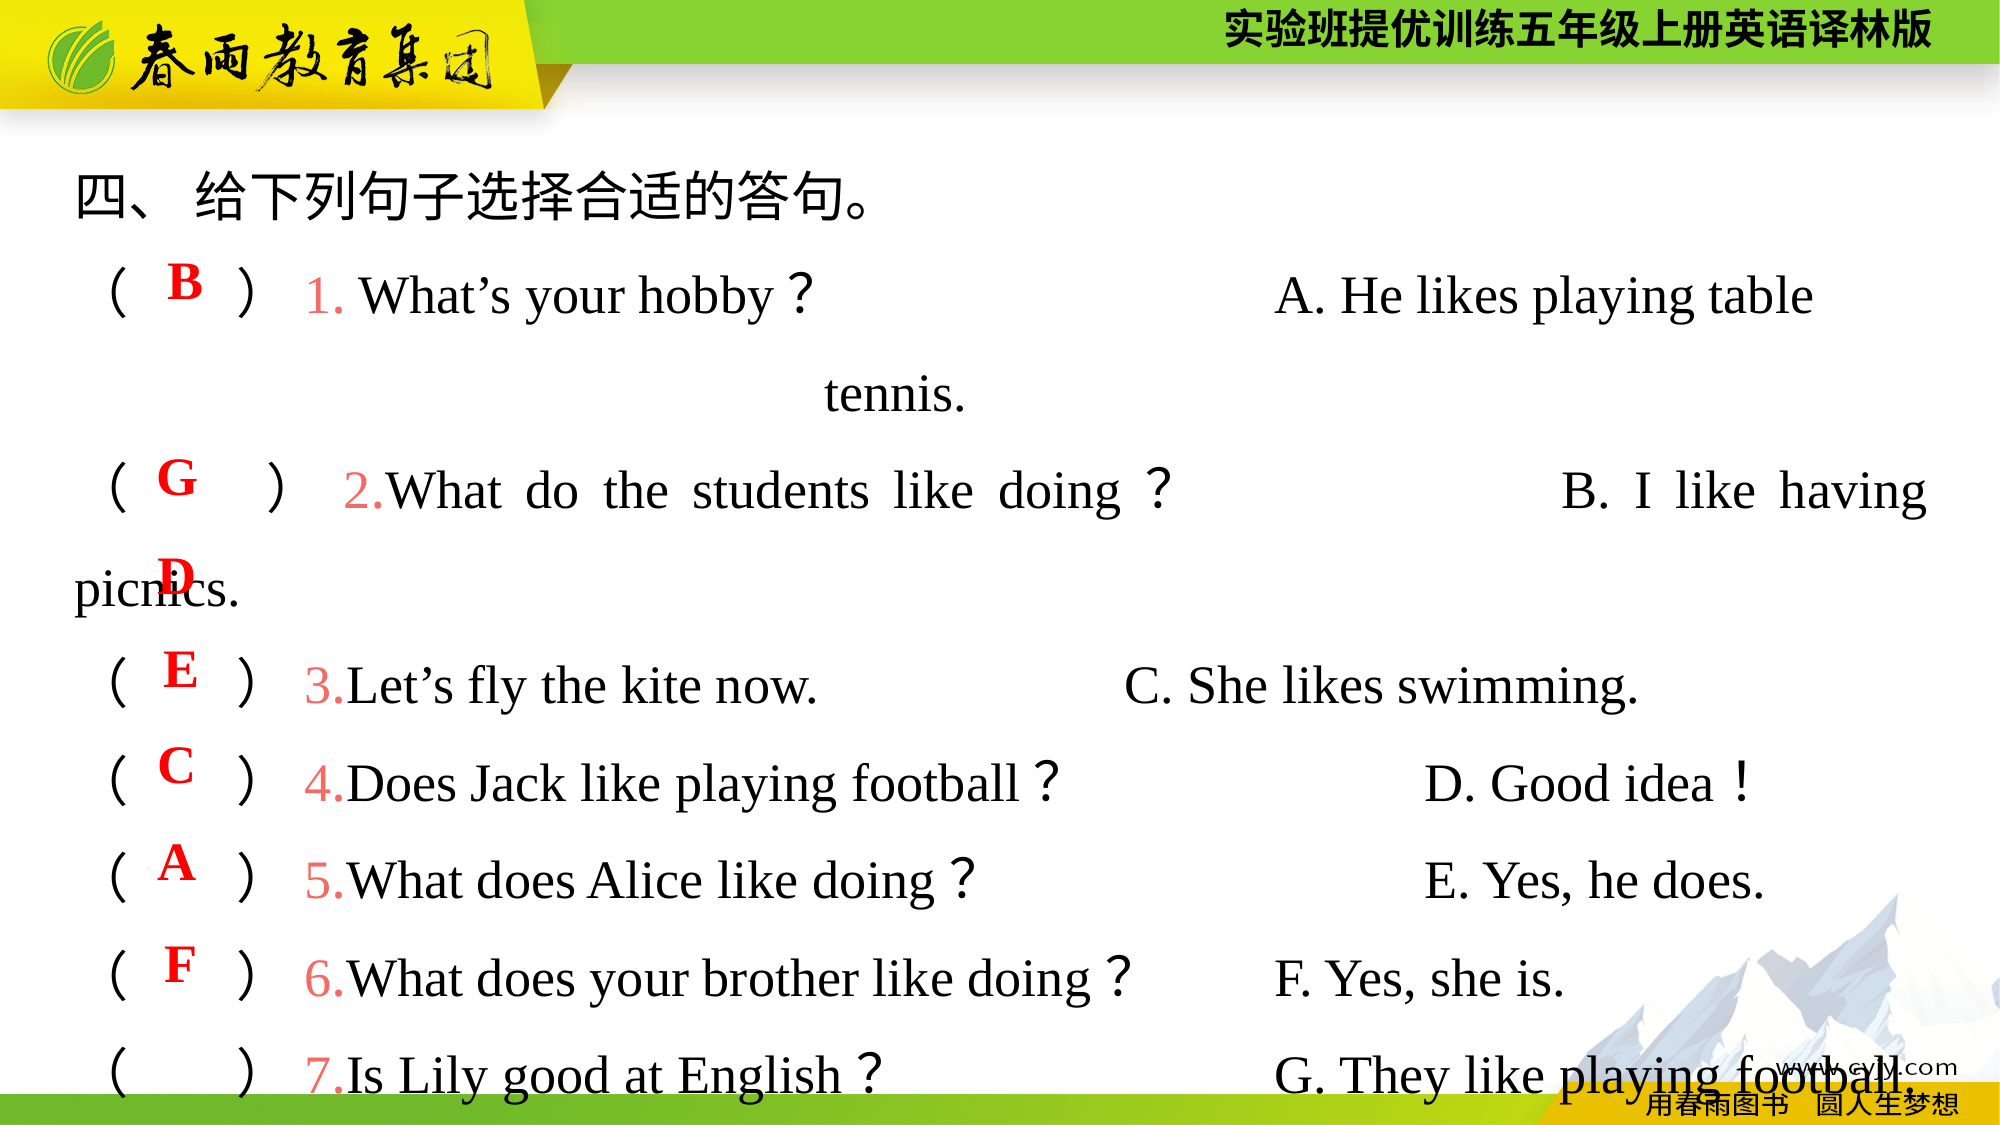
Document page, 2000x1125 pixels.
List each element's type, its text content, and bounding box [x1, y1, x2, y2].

text_box G [141, 433, 214, 514]
list 四、 给下列句子选择合适的答句。 （ ）1. What’s your hobby？ A. He likes playing table tennis. （ ）2.What do the students like doing？ B. I like having picnics. （ ）3.Let’s fly the kite now. C. She likes swimming. （ ）4.Does Jack like playing football？ D. Good idea！ （ ）5.What does Alice like doing？ E. Yes, he does. （ ）6.What does your brother like doing？ F. Yes, she is. （ ）7.Is Lily good at English？ G. They like playing football. [59, 122, 1944, 1024]
picture [0, 0, 2000, 1125]
text_box B [152, 238, 219, 319]
text_box D [142, 532, 212, 613]
text_box F [149, 921, 213, 1001]
text_box C [142, 721, 212, 802]
text_box E [148, 625, 215, 706]
text_box A [142, 818, 212, 899]
